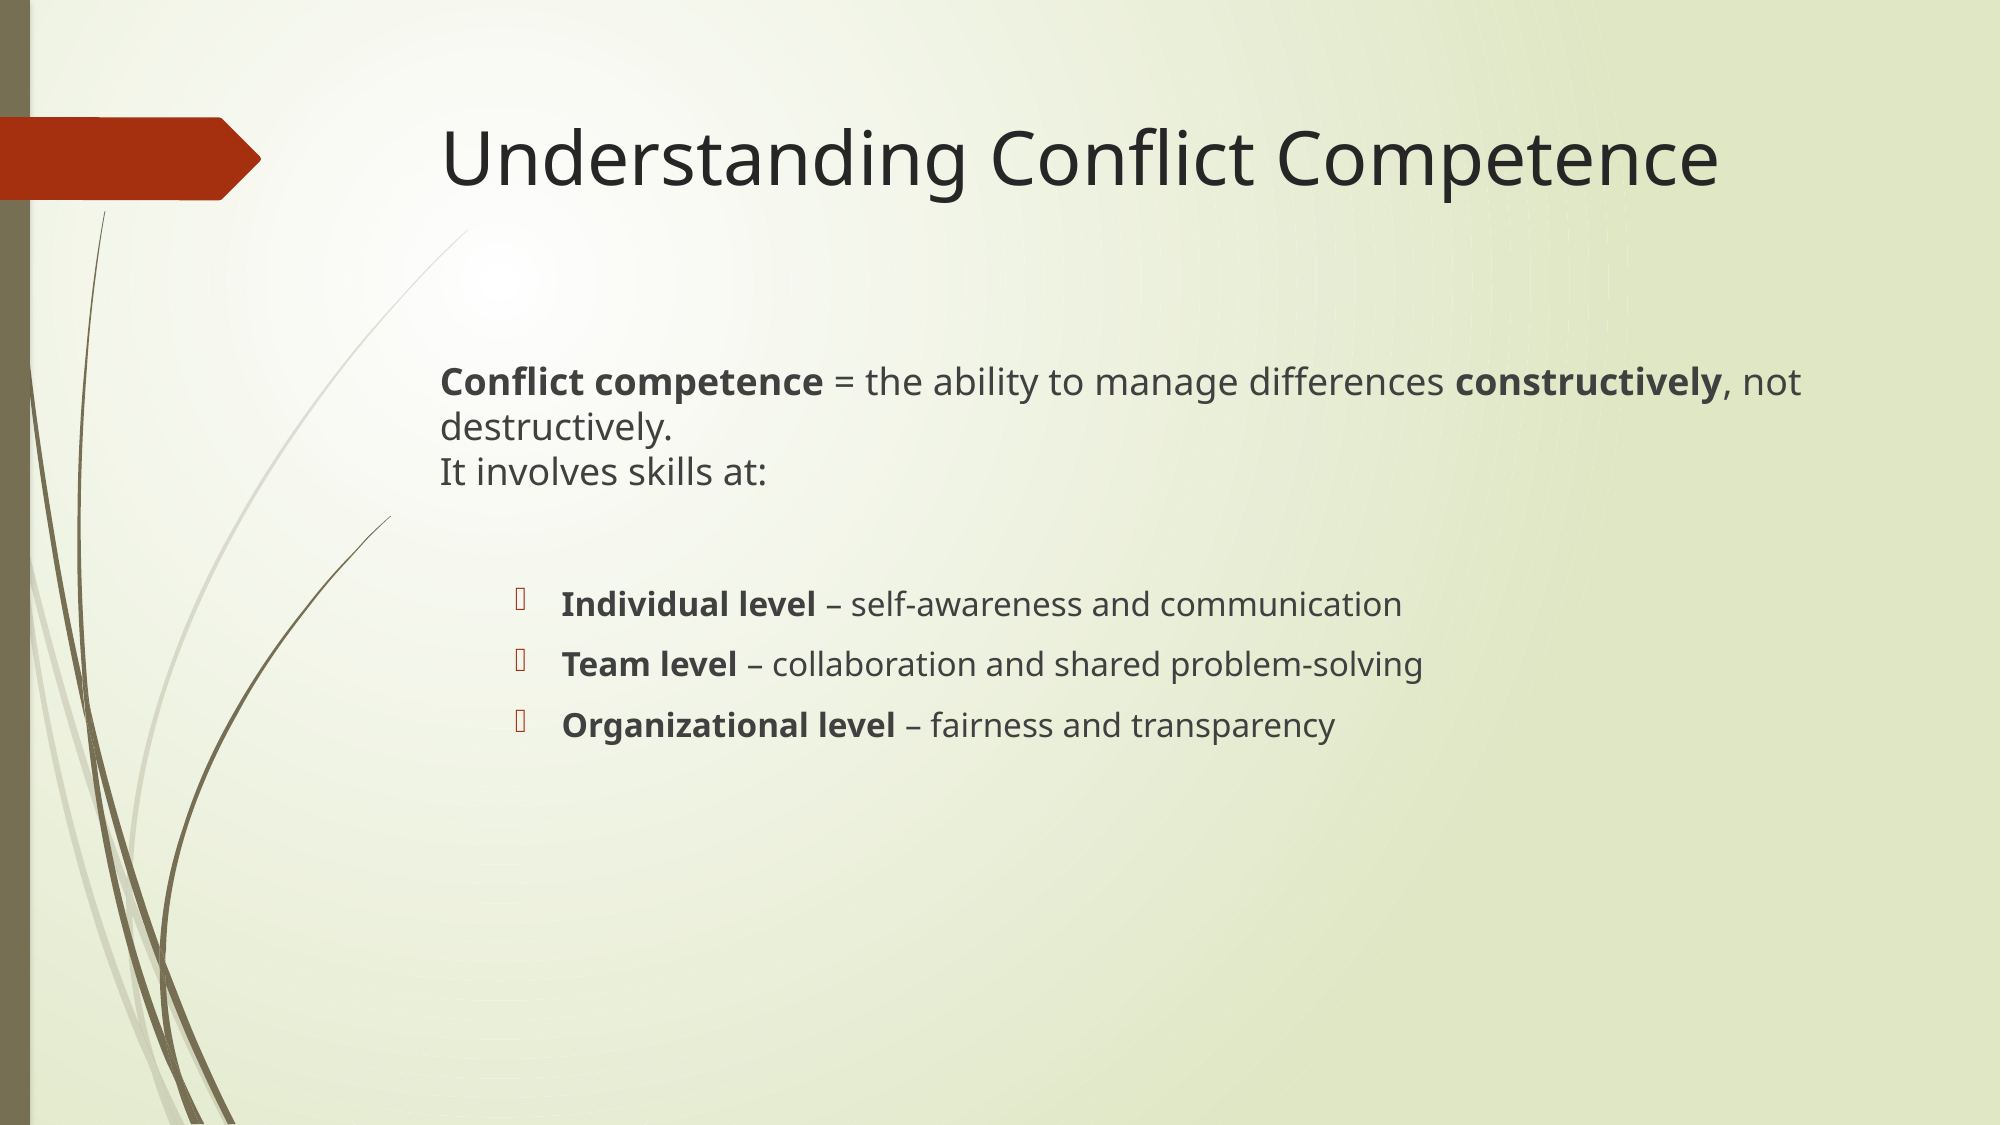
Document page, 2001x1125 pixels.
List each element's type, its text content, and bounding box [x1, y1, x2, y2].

list Conflict competence = the ability to manage differences constructively, not destructively. It involves skills at: Individual level – self-awareness and communication Team level – collaboration and shared problem-solving Organizational level – fairness and transparency [424, 350, 1888, 970]
title Understanding Conflict Competence [425, 102, 1888, 313]
